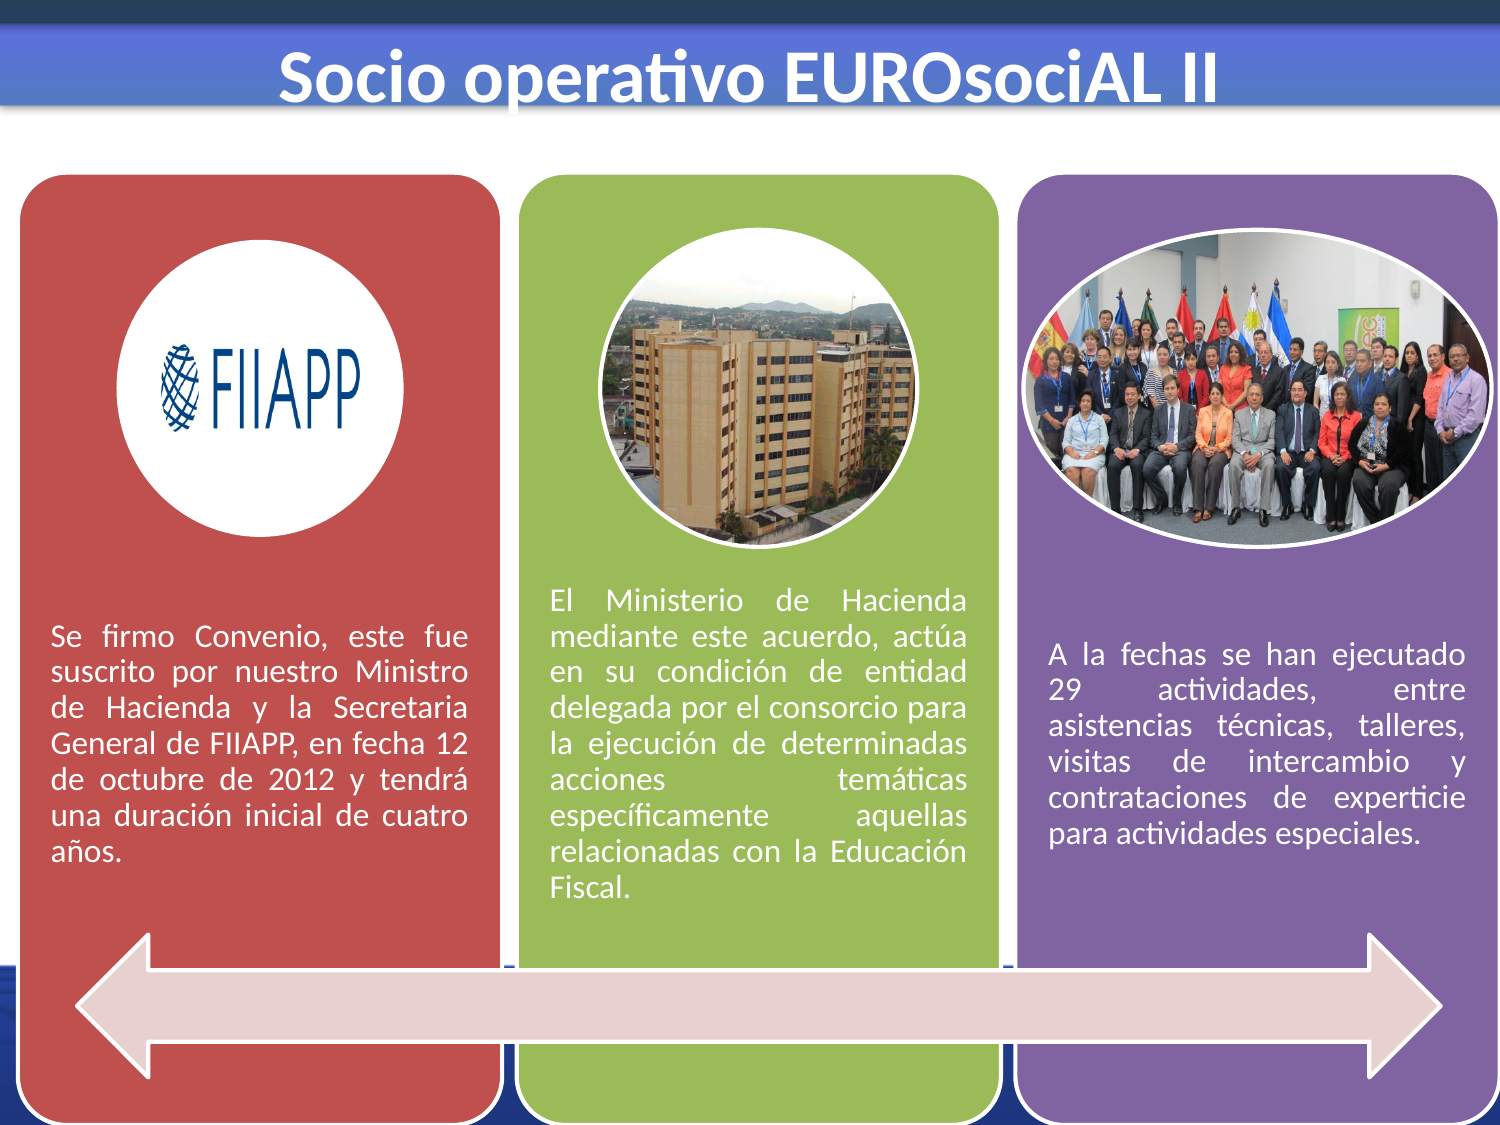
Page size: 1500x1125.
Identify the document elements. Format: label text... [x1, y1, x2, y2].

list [17, 172, 1500, 1125]
picture [0, 0, 1500, 1125]
title Socio operativo EUROsociAL II [75, 19, 1425, 126]
